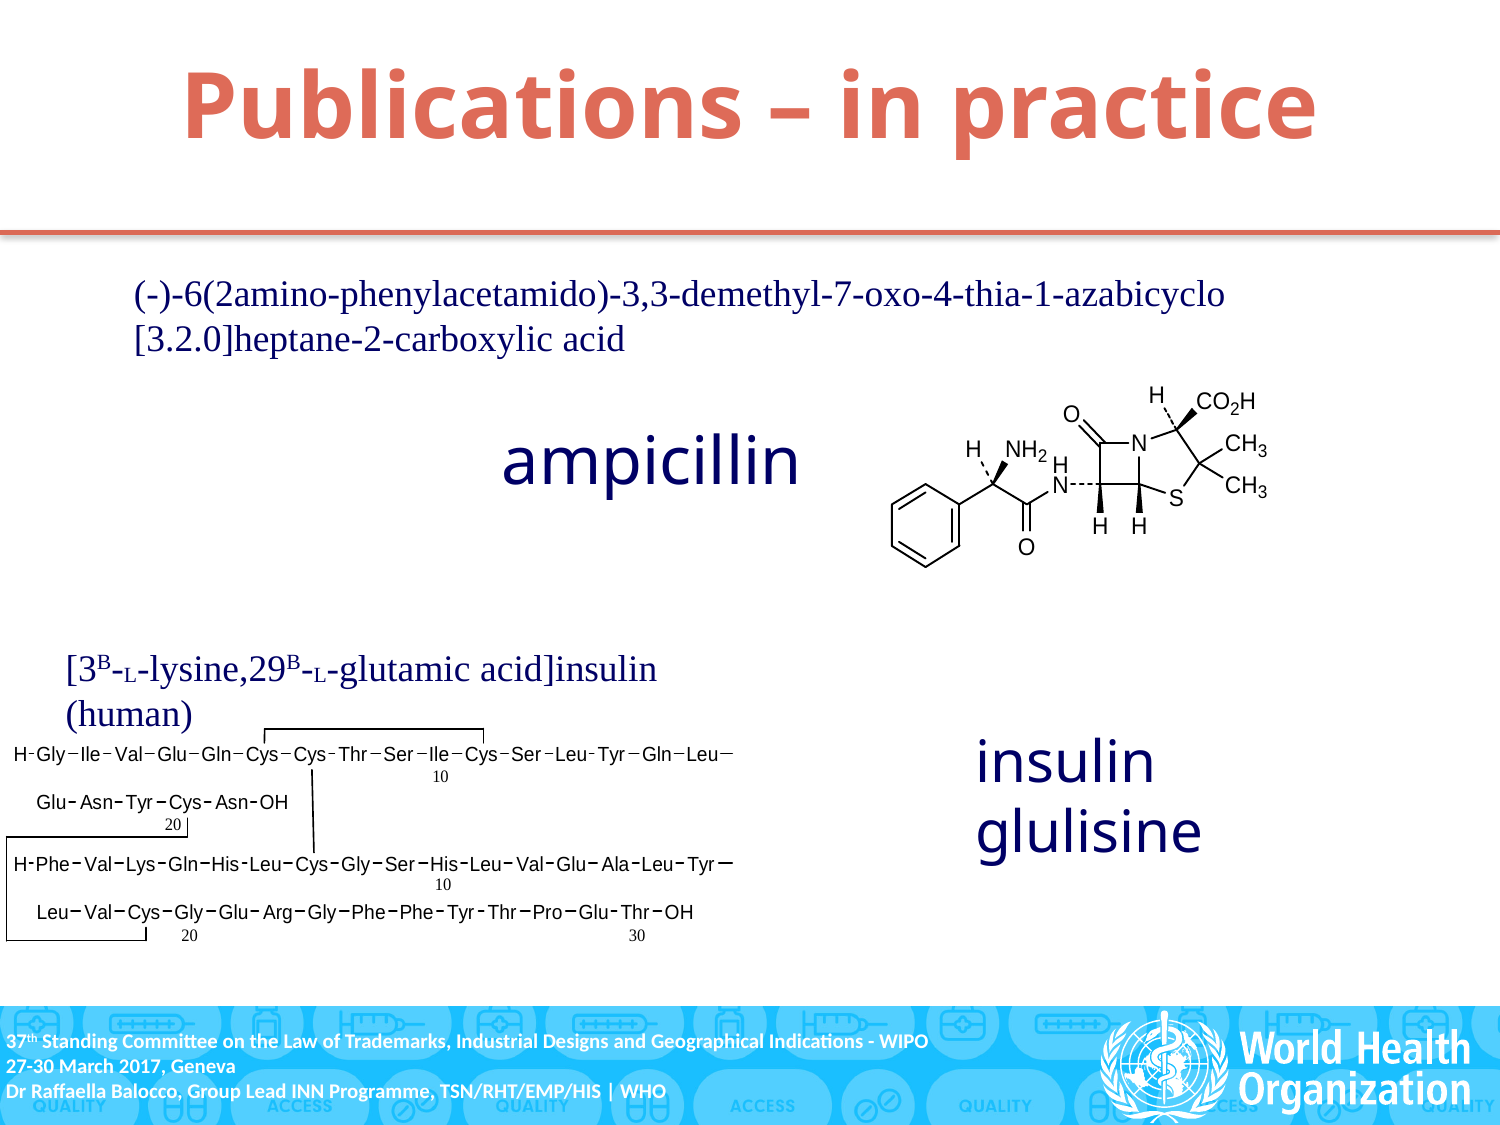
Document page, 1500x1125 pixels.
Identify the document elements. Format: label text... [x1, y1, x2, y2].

text_box [3B-L-lysine,29B-L-glutamic acid]insulin (human) [52, 636, 806, 741]
picture [0, 1006, 1500, 1125]
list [0, 721, 738, 952]
text_box insulin glulisine [962, 717, 1401, 871]
text_box ampicillin [488, 411, 816, 505]
title Publications – in practice [0, 0, 1500, 204]
text_box (-)-6(2amino-phenylacetamido)-3,3-demethyl-7-oxo-4-thia-1-azabicyclo [3.2.0]heptane-2-carboxylic acid [120, 262, 1241, 366]
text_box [883, 377, 1275, 576]
